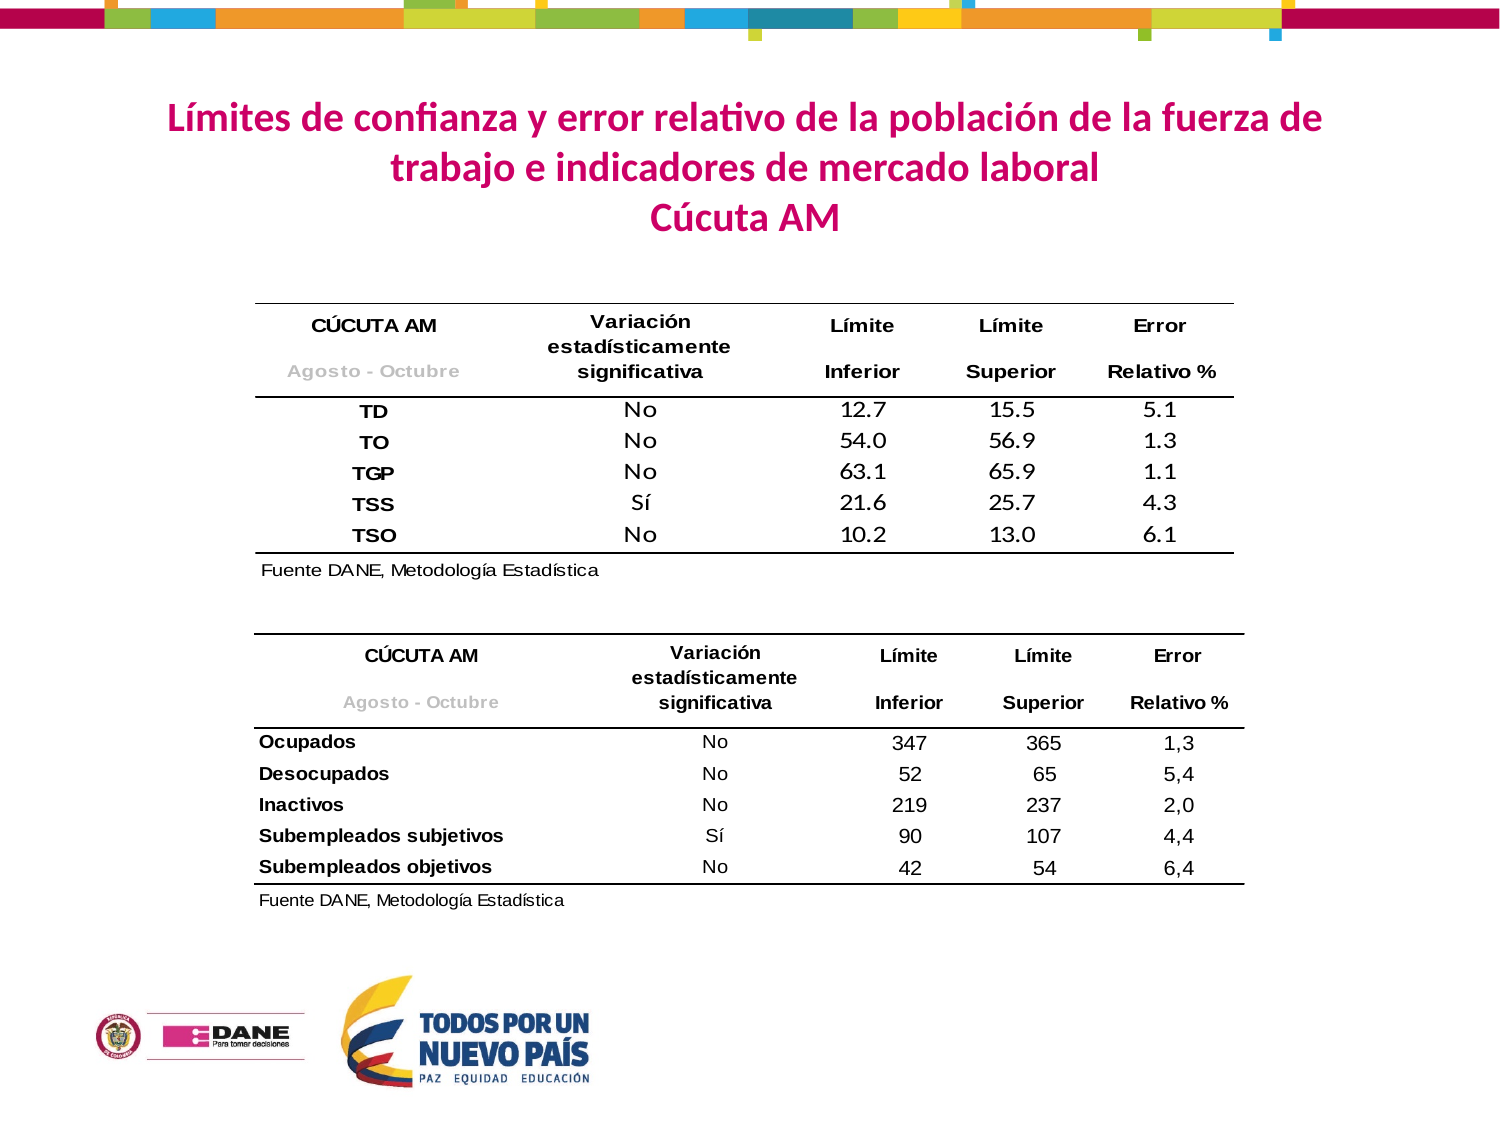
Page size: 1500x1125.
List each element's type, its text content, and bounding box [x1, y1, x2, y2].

picture [0, 0, 1500, 41]
picture [52, 955, 632, 1118]
text_box Límites de confianza y error relativo de la población de la fuerza de trabajo e indicadores de mercado laboral Cúcuta AM [152, 82, 1339, 248]
picture [254, 302, 1236, 586]
picture [253, 633, 1247, 917]
